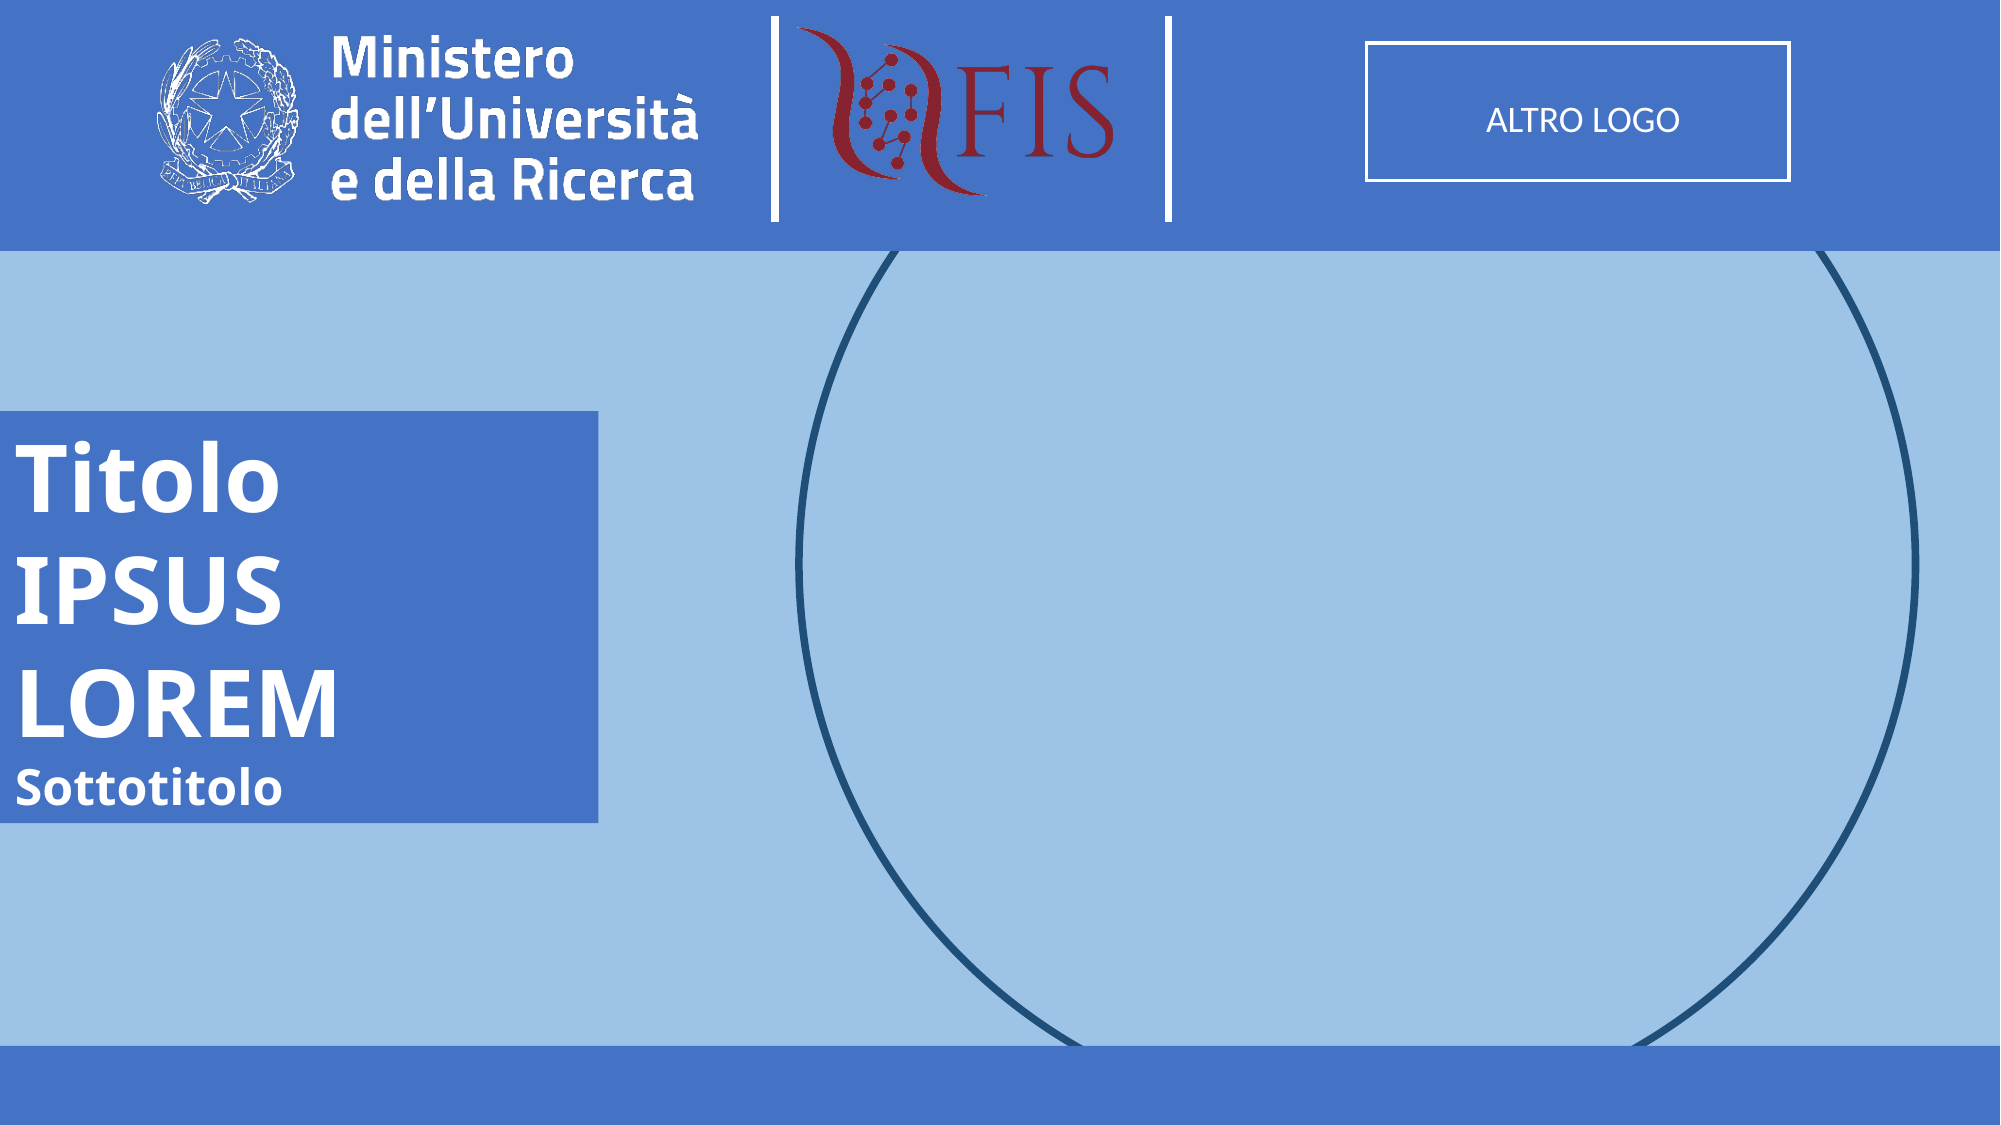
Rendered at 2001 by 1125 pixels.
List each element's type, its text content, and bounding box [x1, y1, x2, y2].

text_box [1632, 252, 1920, 1045]
text_box [795, 252, 1082, 1045]
picture [796, 27, 1113, 196]
text_box [1366, 42, 1790, 182]
text_box [0, 0, 2000, 252]
text_box ALTRO LOGO [1471, 87, 1711, 161]
text_box [0, 1045, 2000, 1125]
picture [157, 35, 698, 204]
text_box Titolo IPSUS LOREM Sottotitolo [0, 411, 599, 824]
